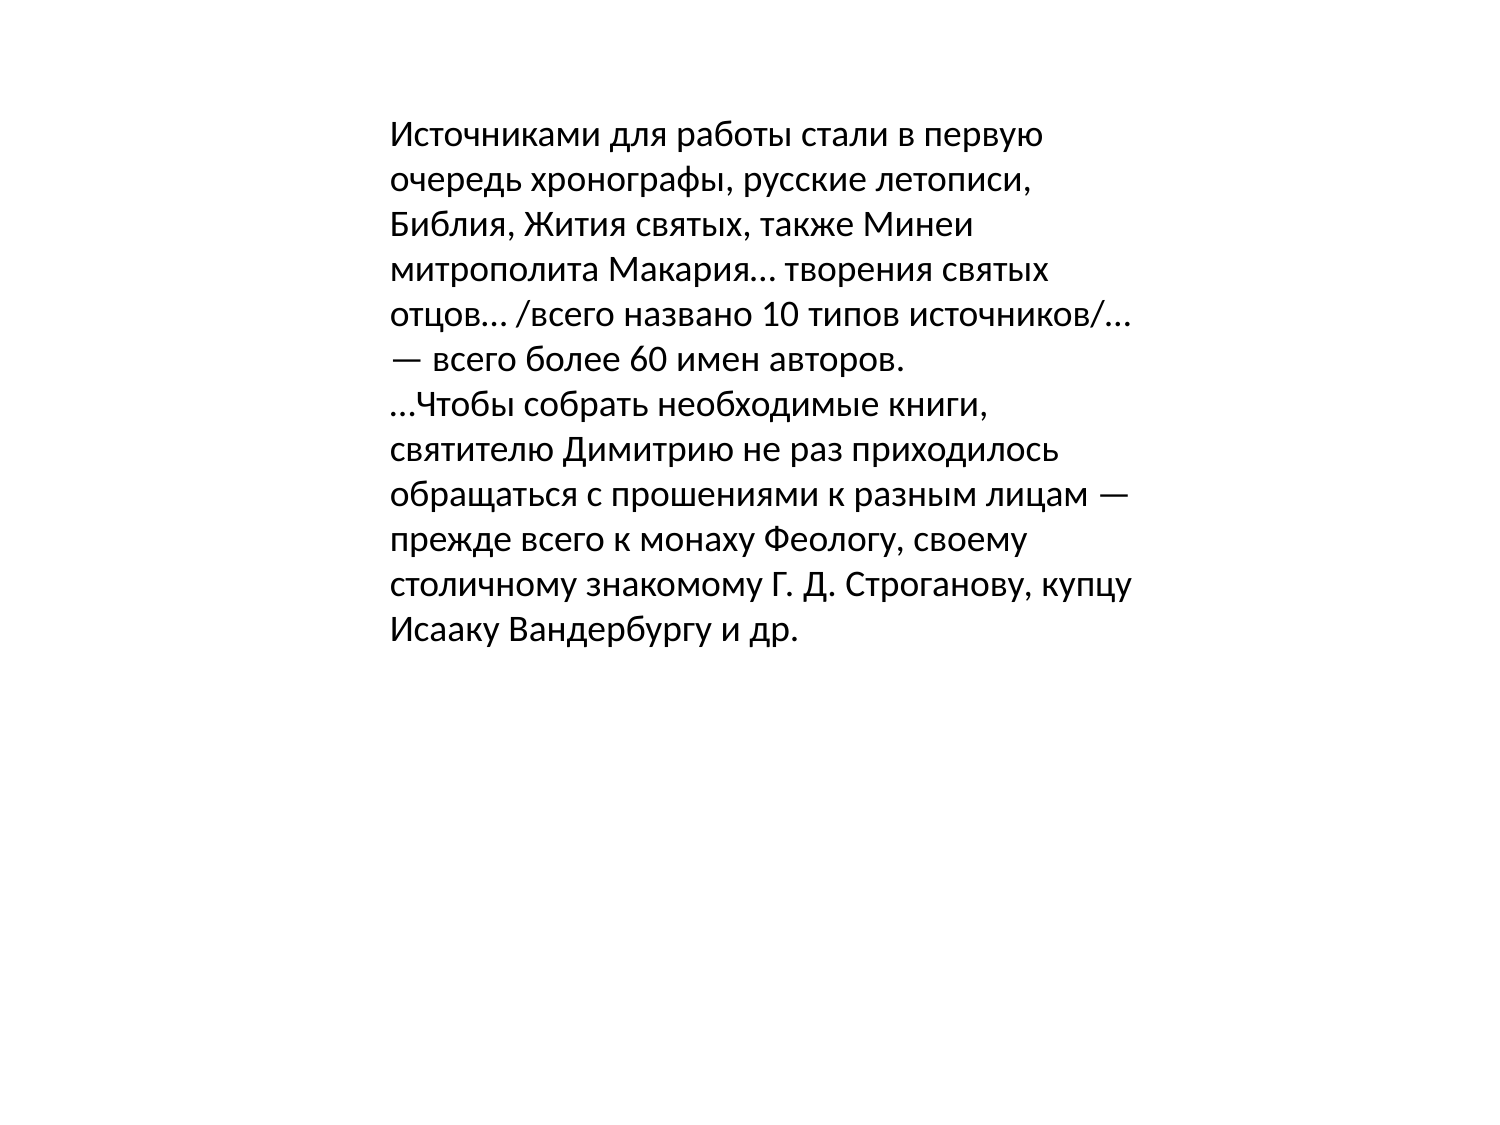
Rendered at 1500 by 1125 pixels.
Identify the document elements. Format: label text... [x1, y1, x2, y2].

text_box Источниками для работы стали в первую очередь хронографы, русские летописи, Библия, Жития святых, также Минеи митрополита Макария… творения святых отцов… /всего названо 10 типов источников/… — всего более 60 имен авторов. …Чтобы собрать необходимые книги, святителю Димитрию не раз приходилось обращаться с прошениями к разным лицам — прежде всего к монаху Феологу, своему столичному знакомому Г. Д. Строганову, купцу Исааку Вандербургу и др. [375, 101, 1176, 702]
